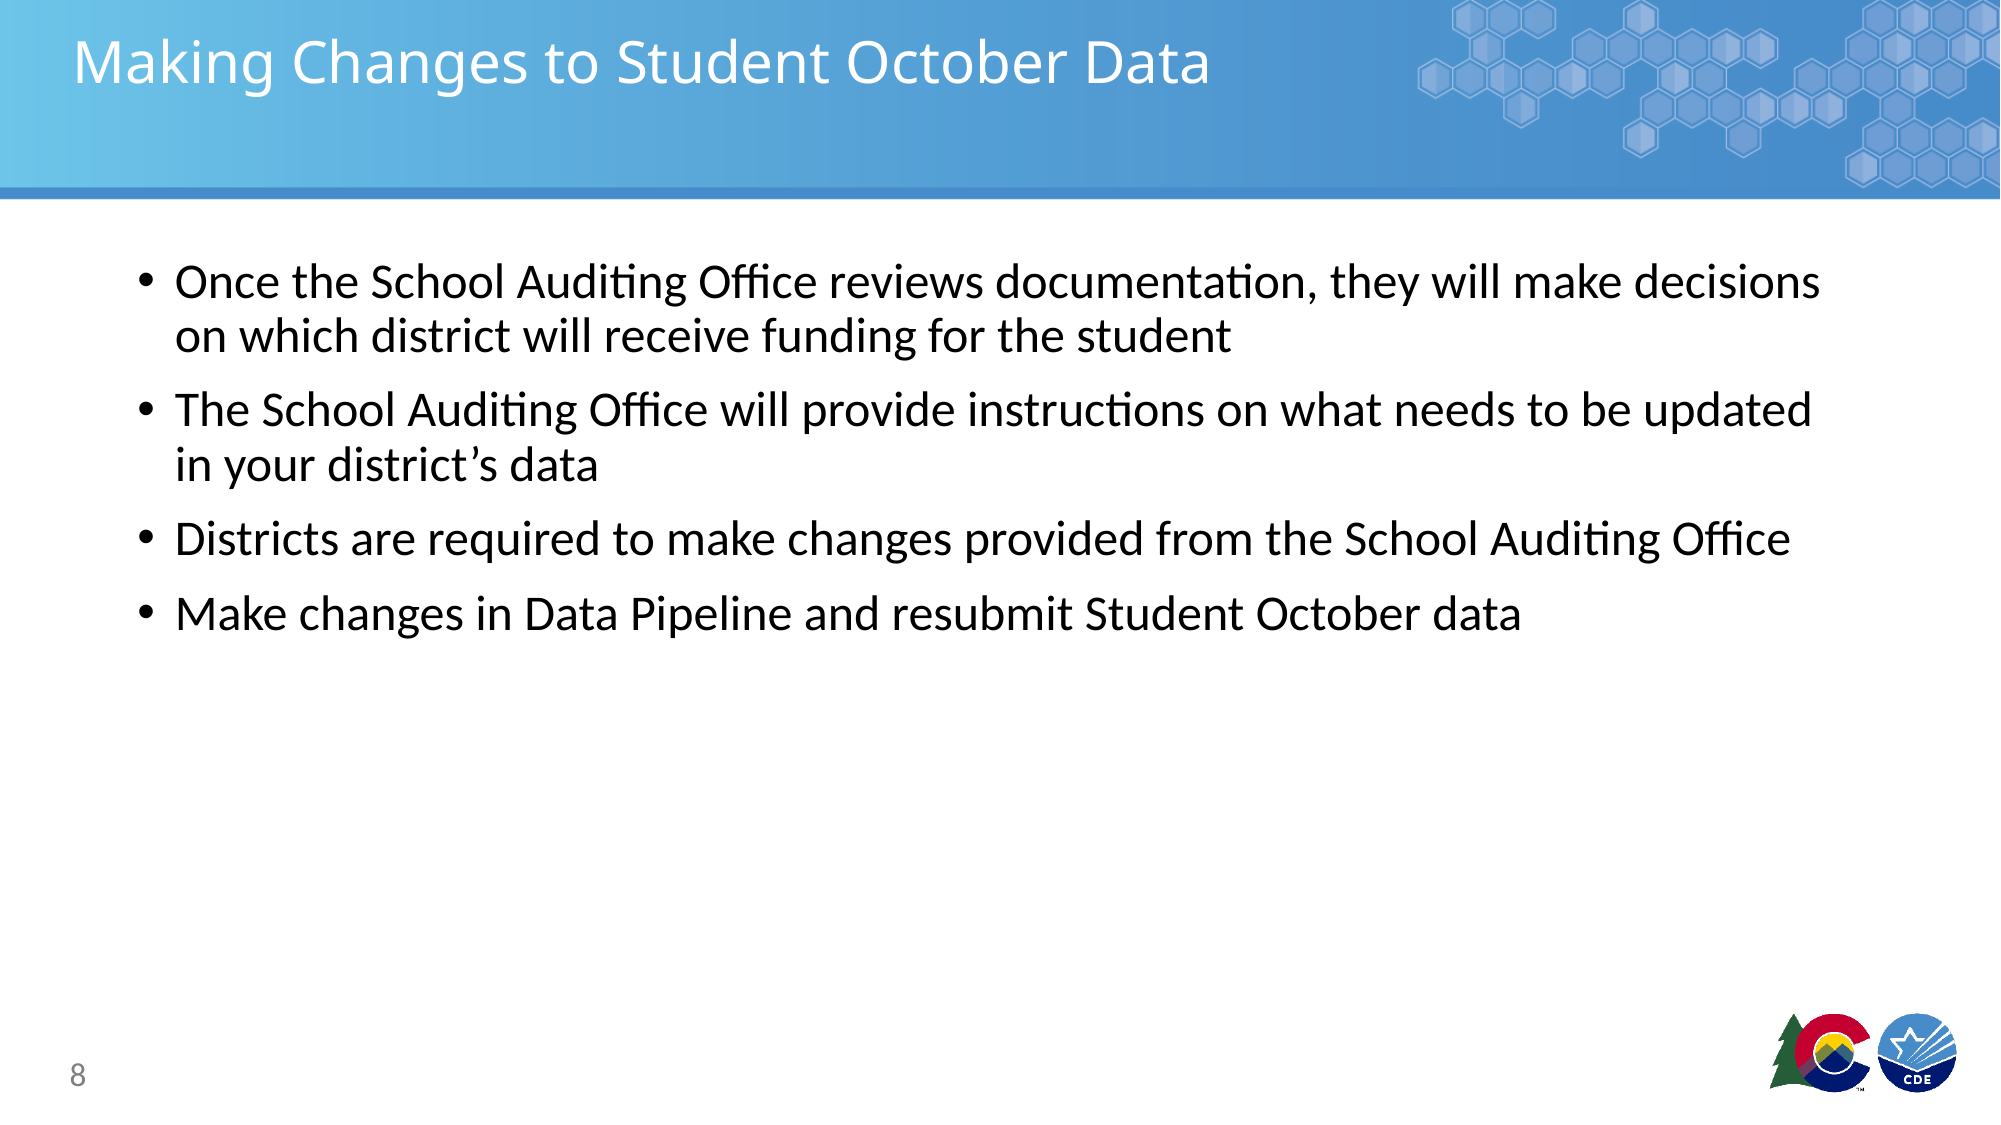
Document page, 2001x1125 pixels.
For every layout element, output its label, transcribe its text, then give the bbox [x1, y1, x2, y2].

picture [0, 0, 2000, 200]
picture [1768, 1012, 1957, 1093]
list Once the School Auditing Office reviews documentation, they will make decisions on which district will receive funding for the student The School Auditing Office will provide instructions on what needs to be updated in your district’s data Districts are required to make changes provided from the School Auditing Office Make changes in Data Pipeline and resubmit Student October data [137, 254, 1863, 969]
title Making Changes to Student October Data [72, 33, 1396, 182]
slide_number 8 [54, 1042, 505, 1103]
